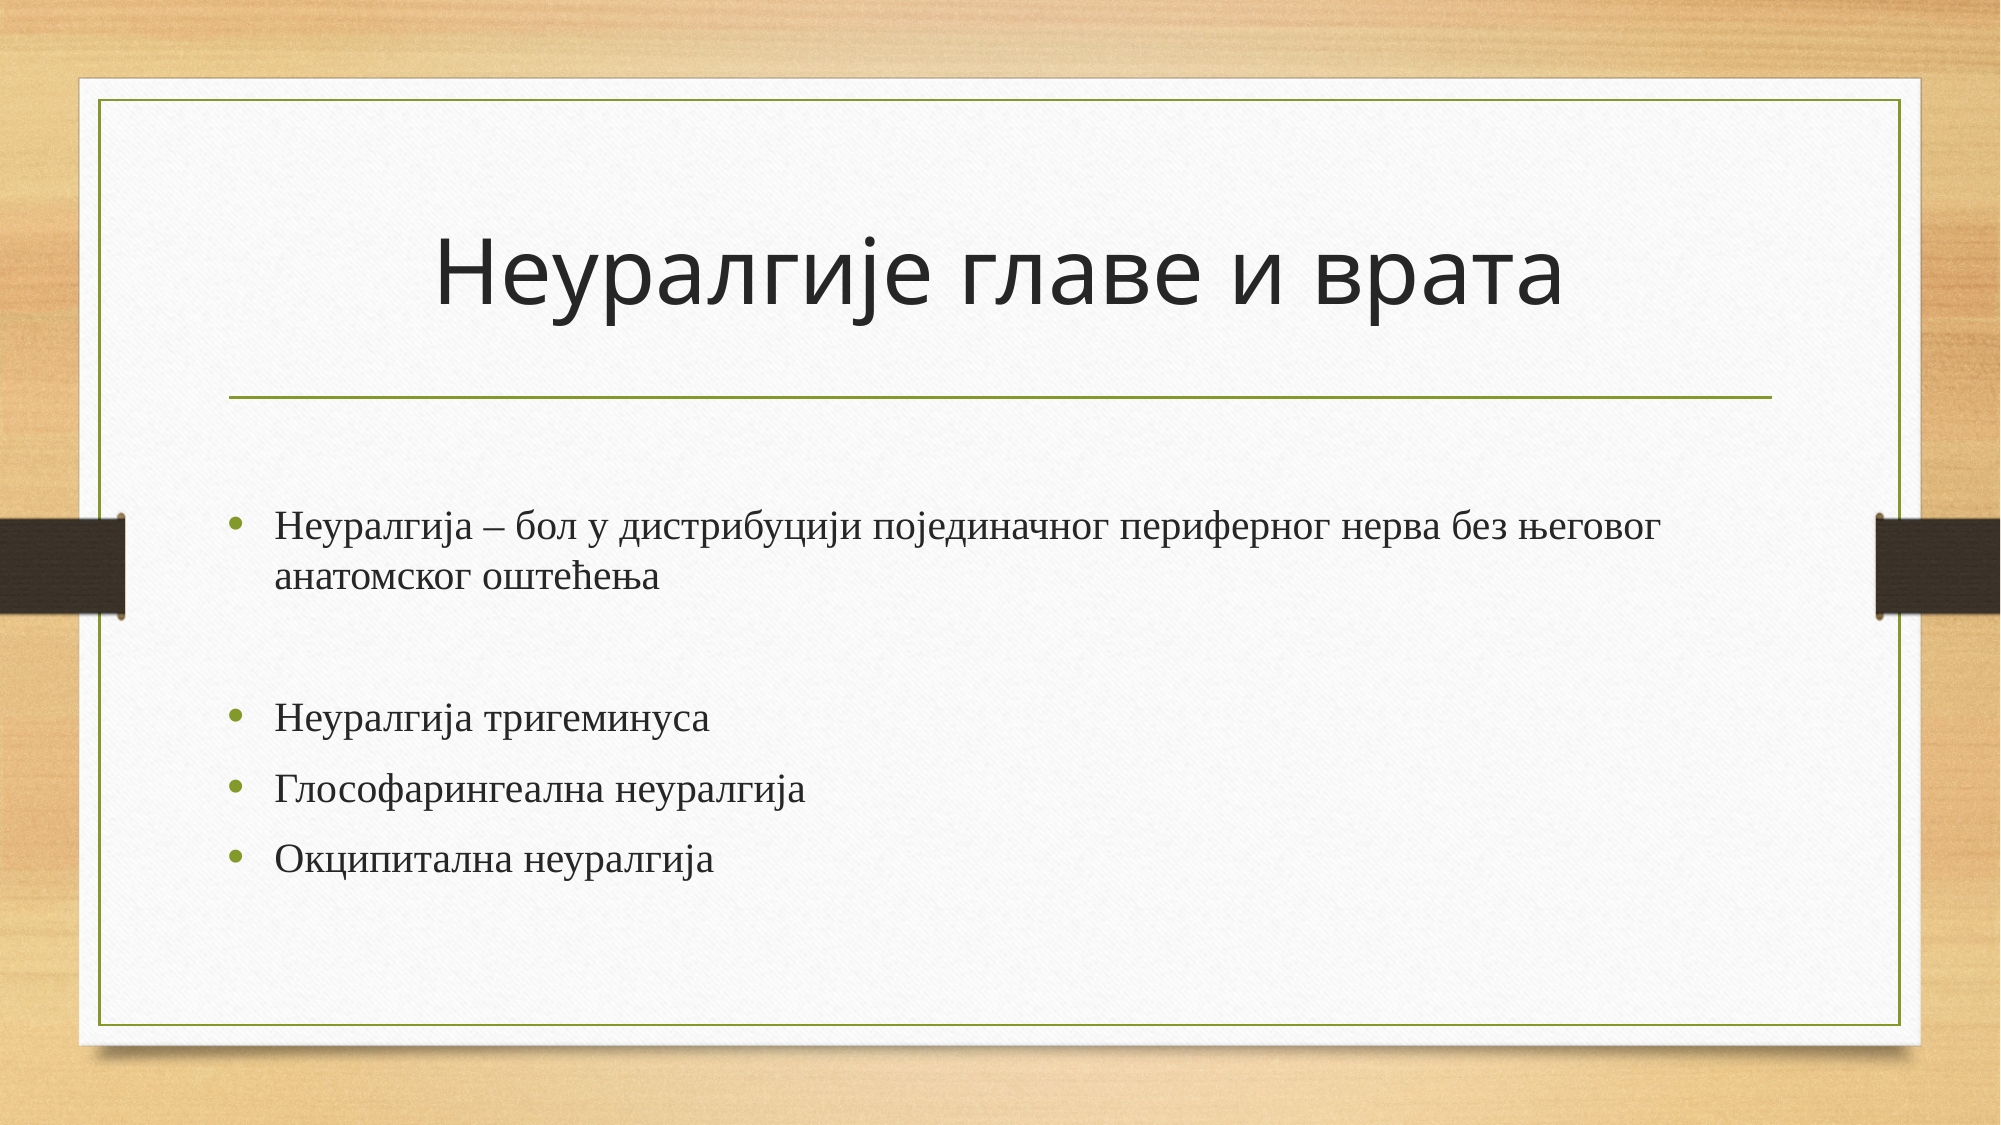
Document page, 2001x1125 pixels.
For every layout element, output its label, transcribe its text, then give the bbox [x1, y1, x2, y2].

list Неуралгија – бол у дистрибуцији појединачног периферног нерва без његовог анатомског оштећења Неуралгија тригеминуса Глософарингеална неуралгија Окципитална неуралгија [212, 419, 1788, 964]
picture [0, 0, 2001, 1125]
title Неуралгије главе и врата [212, 161, 1788, 375]
